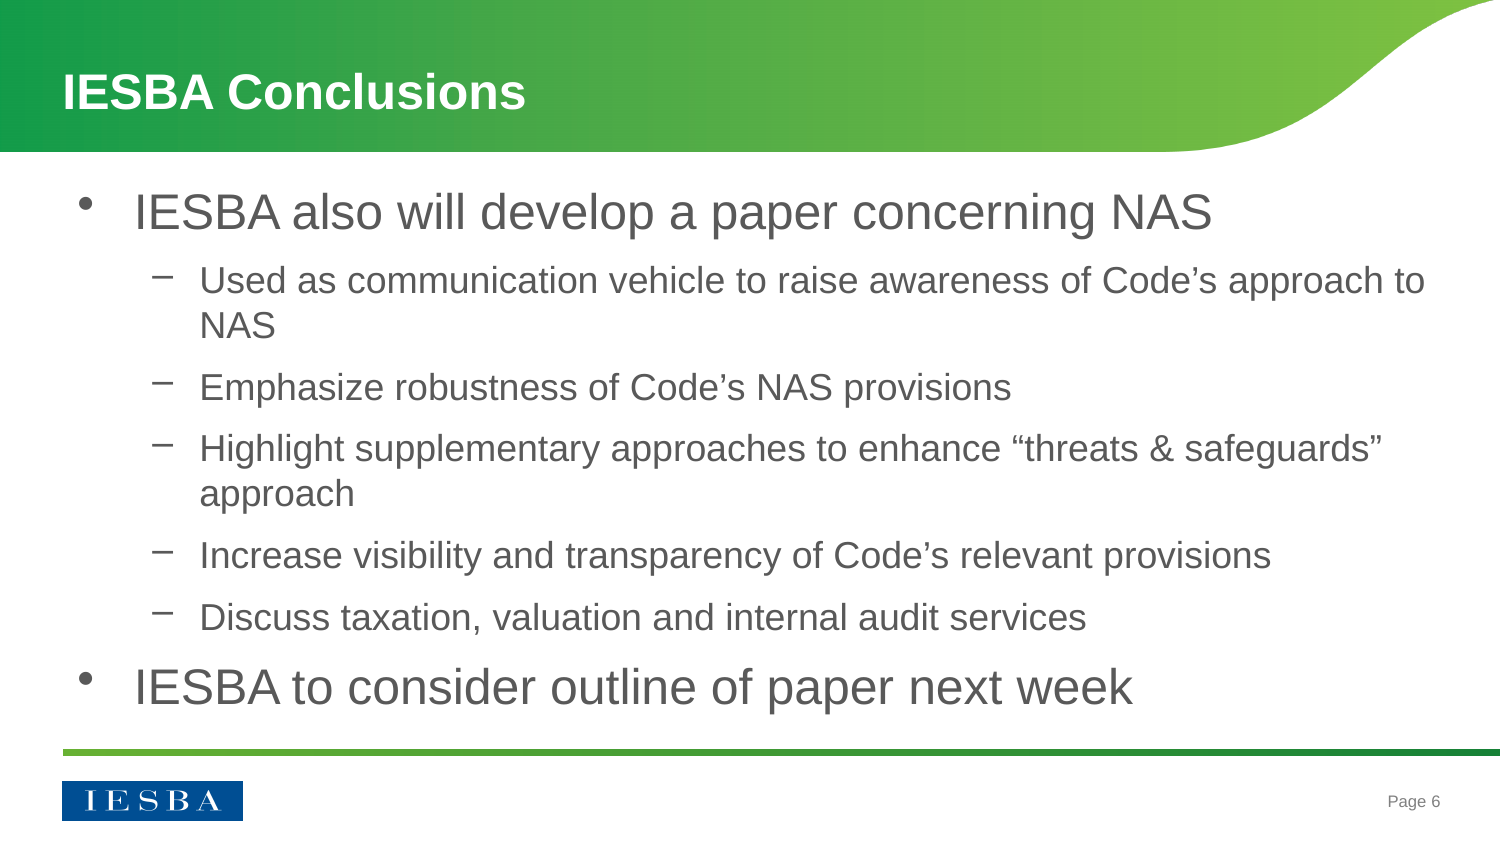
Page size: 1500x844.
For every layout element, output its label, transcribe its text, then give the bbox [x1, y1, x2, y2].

picture [62, 781, 243, 821]
picture [0, 0, 1497, 152]
title IESBA Conclusions [62, 56, 1300, 122]
list IESBA also will develop a paper concerning NAS Used as communication vehicle to raise awareness of Code’s approach to NAS Emphasize robustness of Code’s NAS provisions Highlight supplementary approaches to enhance “threats & safeguards” approach Increase visibility and transparency of Code’s relevant provisions Discuss taxation, valuation and internal audit services IESBA to consider outline of paper next week [62, 171, 1450, 747]
